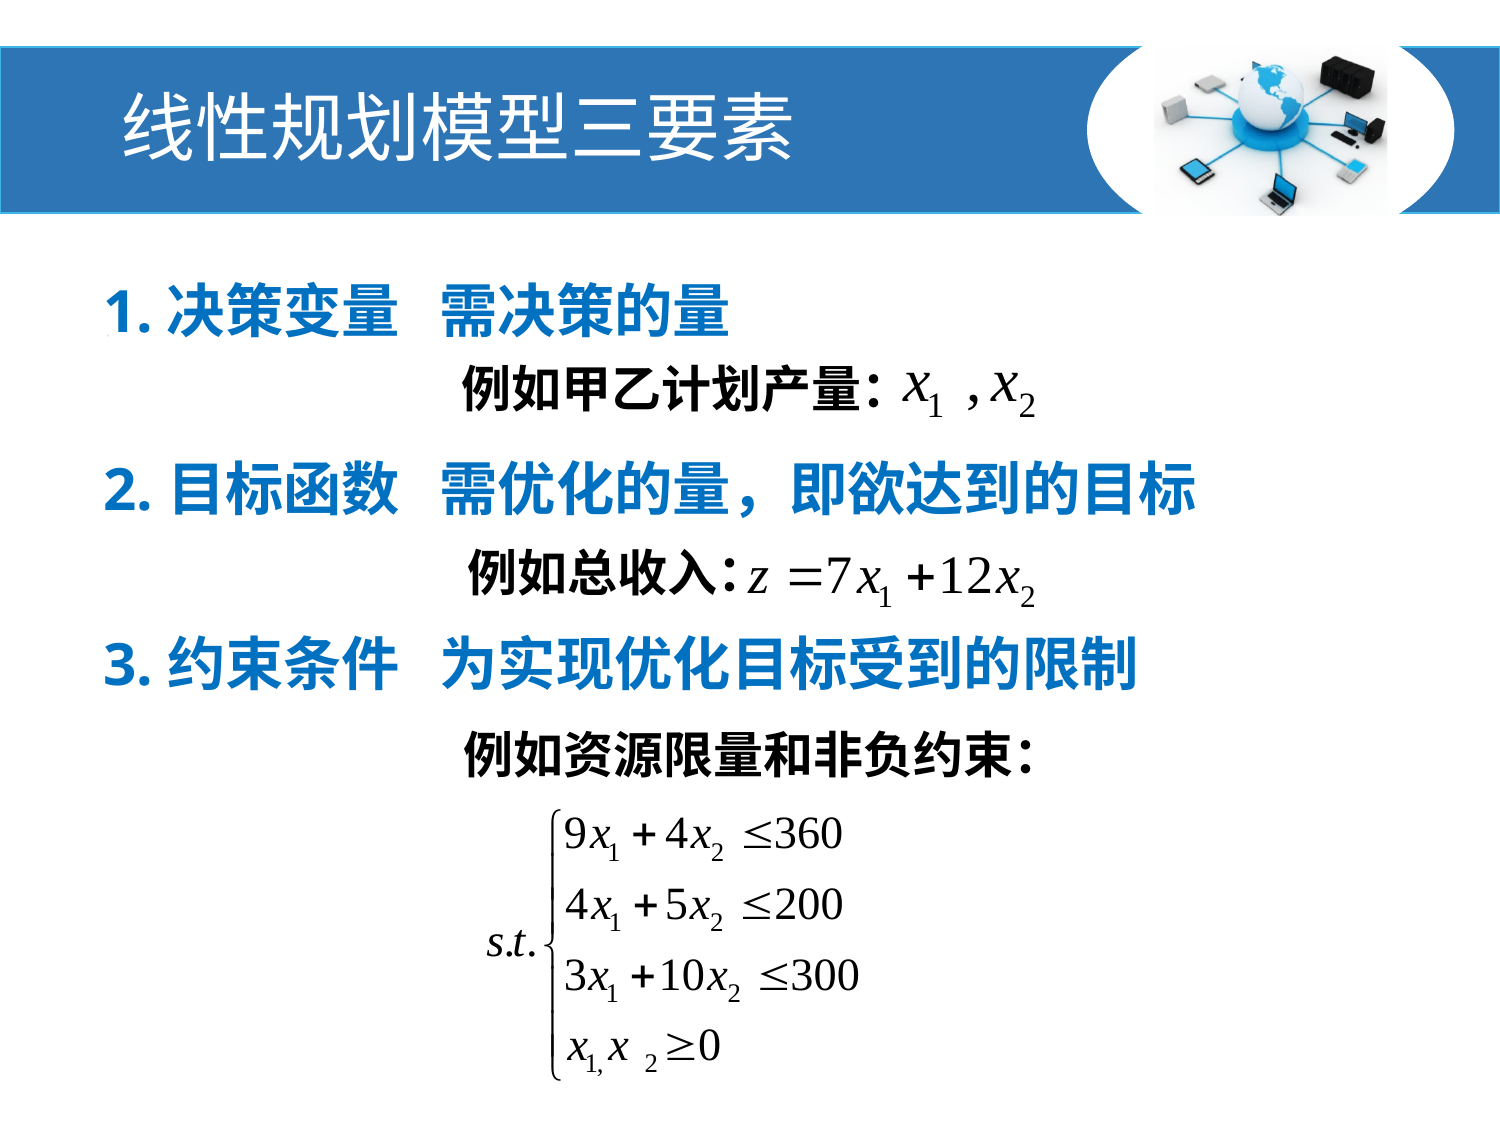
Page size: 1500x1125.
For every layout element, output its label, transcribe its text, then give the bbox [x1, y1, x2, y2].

text_box 2.目标函数 需优化的量，即欲达到的目标 [88, 444, 1365, 529]
picture [1154, 46, 1388, 216]
text_box 1.决策变量 需决策的量 [88, 267, 821, 352]
title 线性规划模型三要素 [105, 50, 1060, 214]
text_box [419, 716, 1084, 1092]
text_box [419, 534, 1046, 620]
text_box 3.约束条件 为实现优化目标受到的限制 [88, 619, 1365, 705]
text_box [442, 335, 1046, 433]
